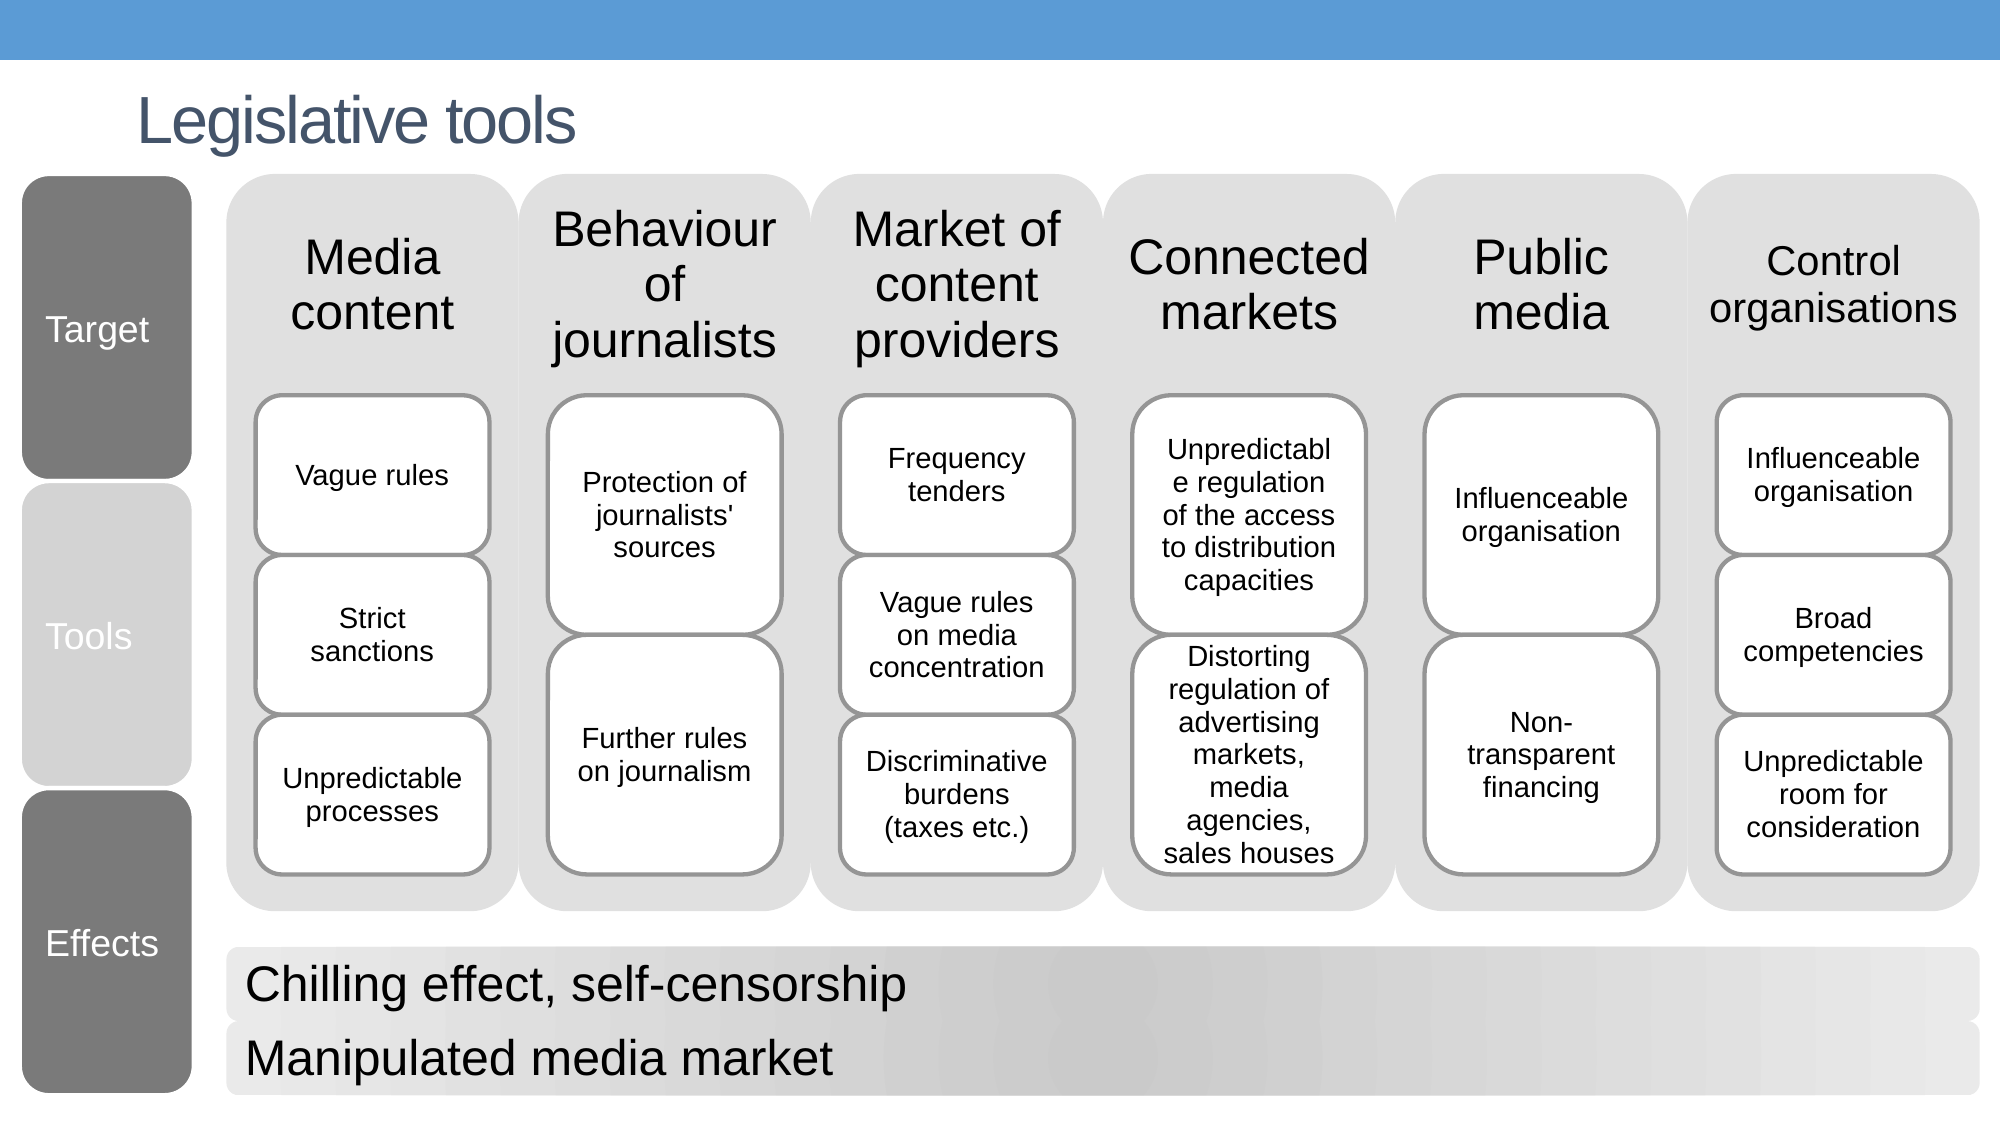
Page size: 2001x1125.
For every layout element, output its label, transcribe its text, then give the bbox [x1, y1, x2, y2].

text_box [19, 173, 195, 1096]
title Legislative tools [121, 77, 1980, 157]
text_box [226, 946, 1980, 1096]
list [226, 173, 1980, 912]
